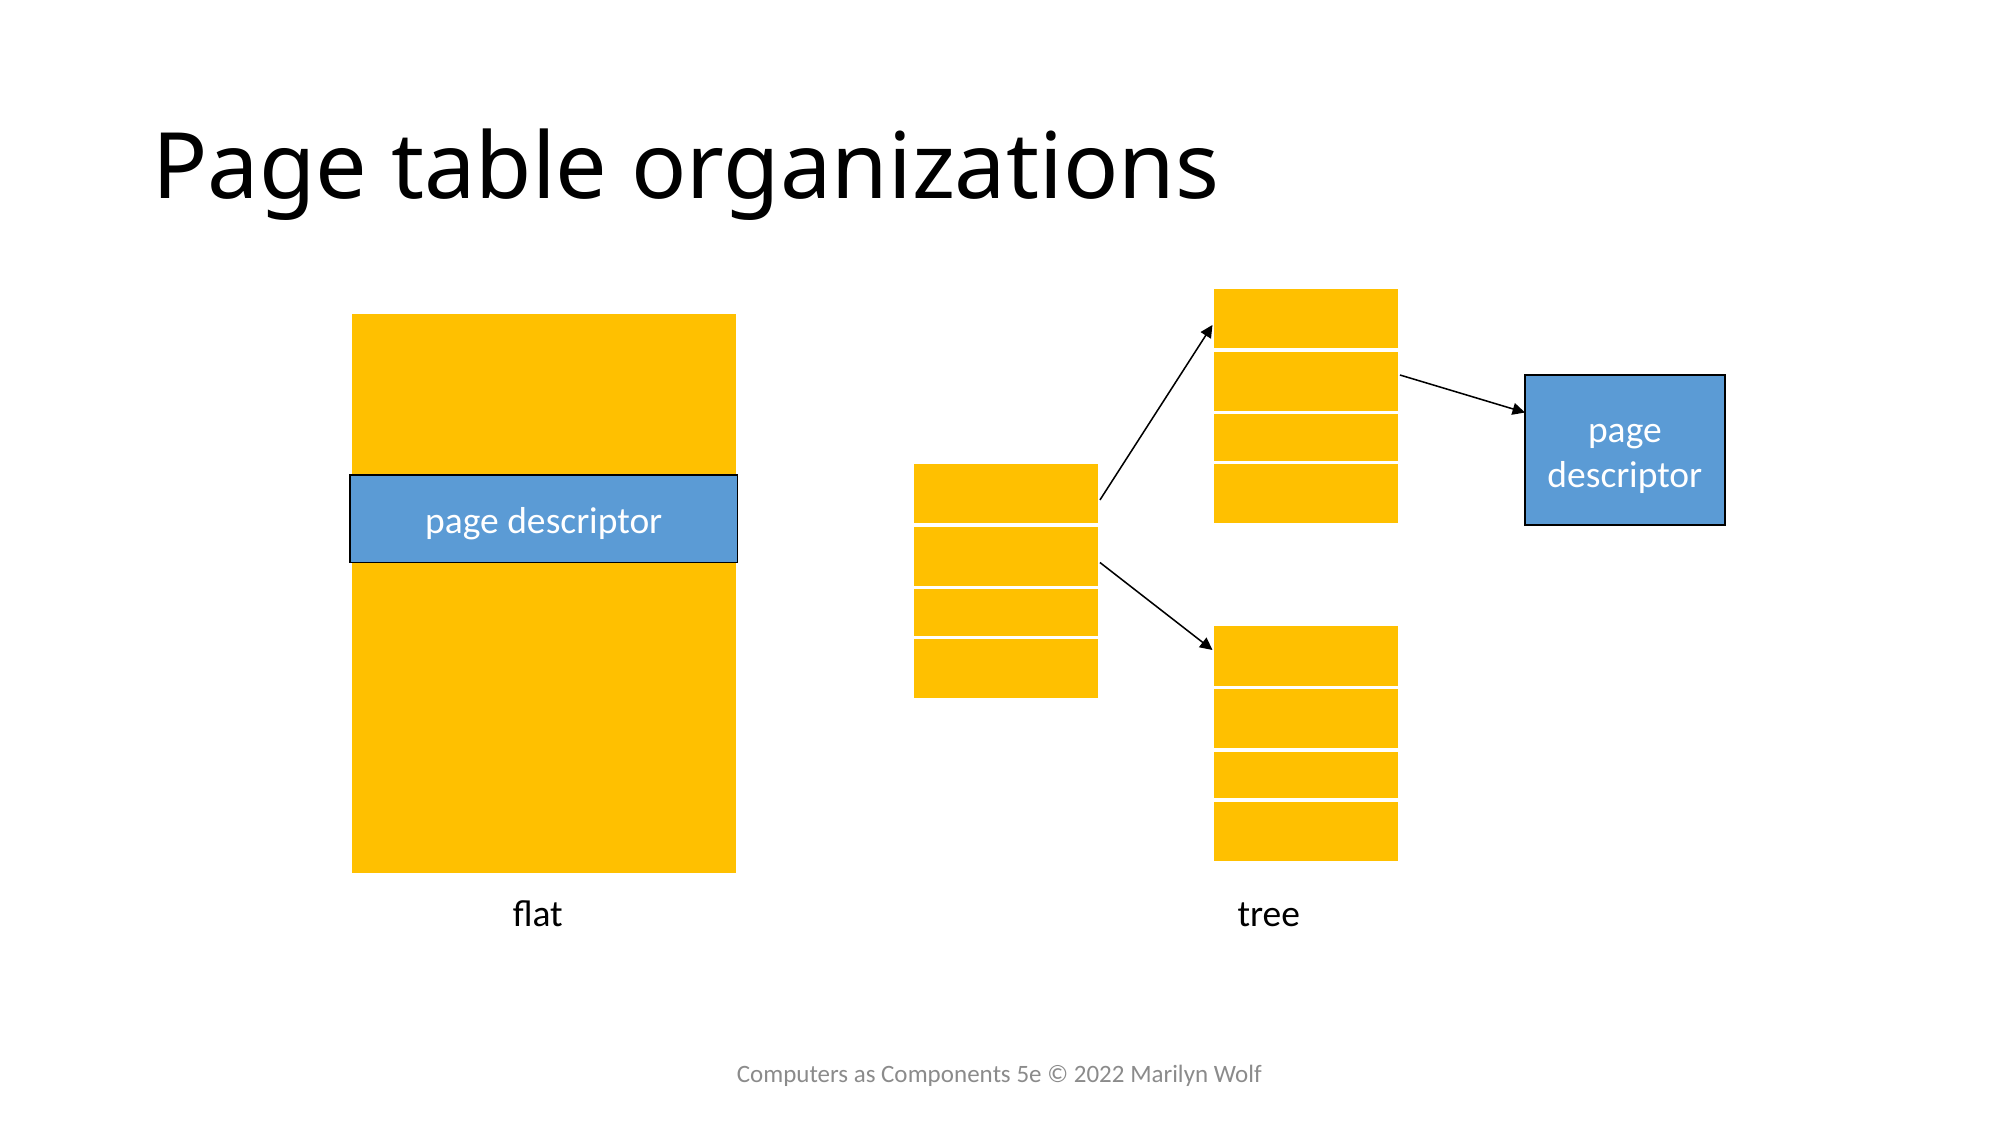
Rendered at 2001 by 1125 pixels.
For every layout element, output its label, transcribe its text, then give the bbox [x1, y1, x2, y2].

text_box [1100, 325, 1212, 501]
title Page table organizations [137, 59, 1863, 278]
text_box tree [1222, 881, 1316, 942]
text_box page descriptor [349, 474, 738, 563]
text_box [1100, 562, 1212, 650]
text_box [1212, 287, 1400, 525]
text_box flat [498, 881, 578, 942]
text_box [912, 462, 1100, 700]
text_box [348, 311, 739, 877]
footer Computers as Components 5e © 2022 Marilyn Wolf [662, 1042, 1338, 1103]
text_box [1400, 374, 1525, 415]
text_box page descriptor [1524, 374, 1725, 525]
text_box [1212, 624, 1400, 863]
